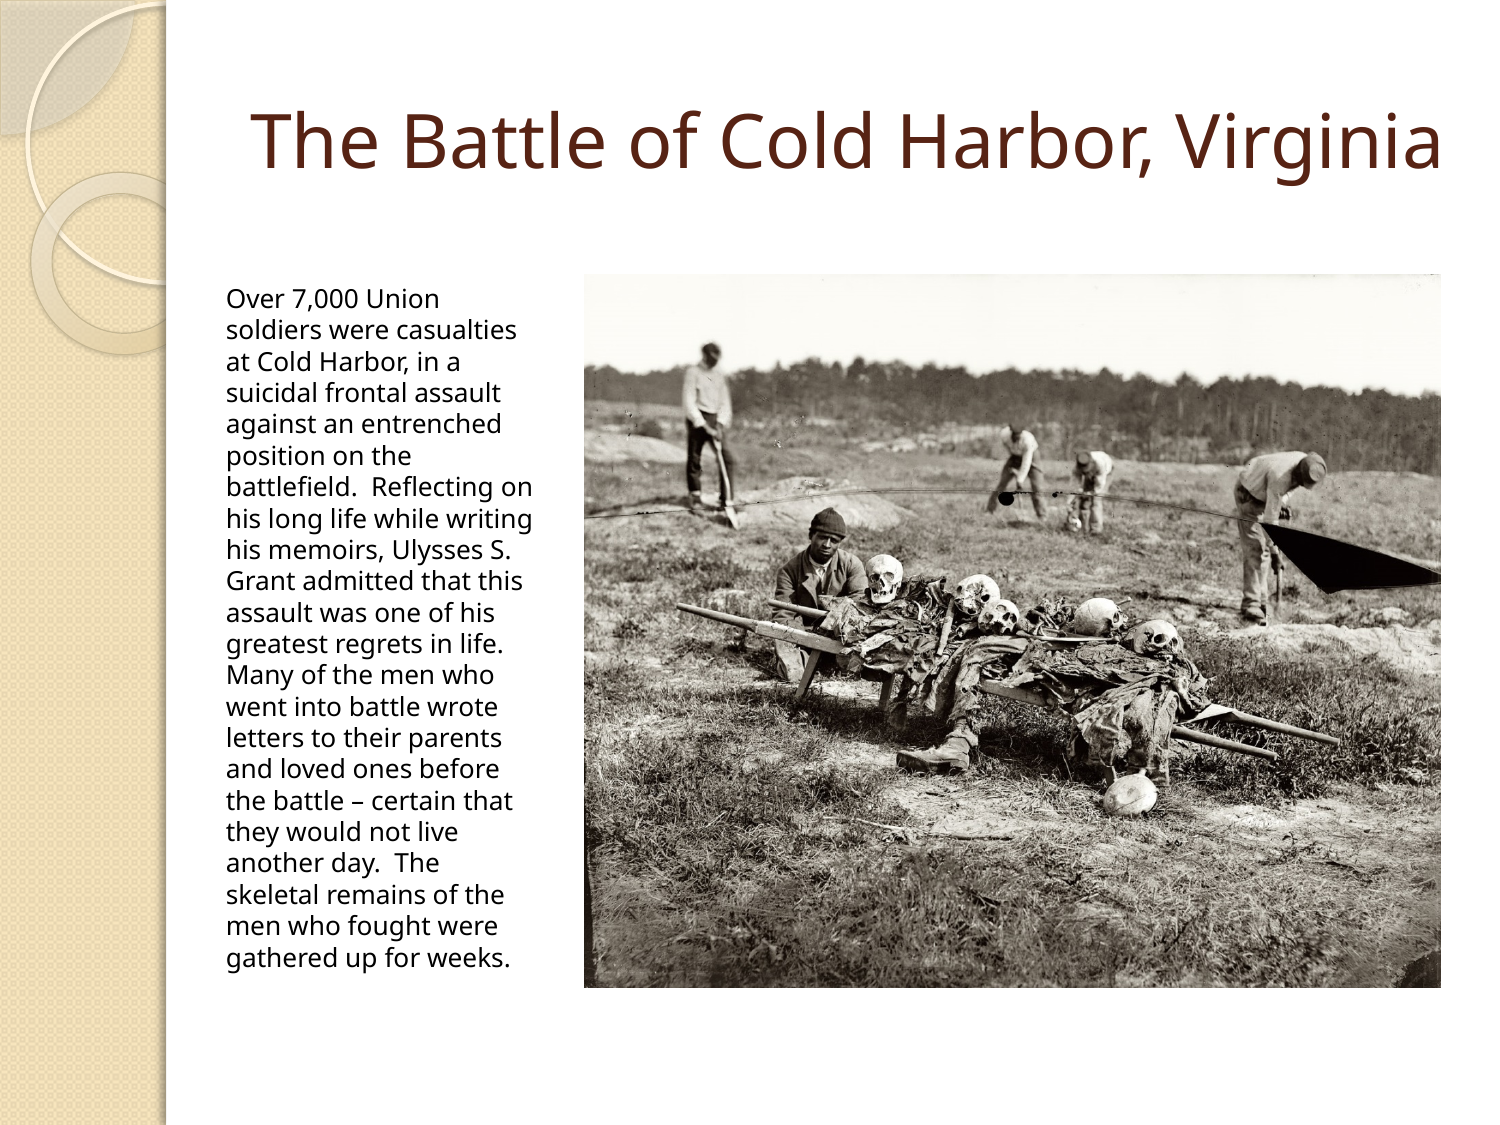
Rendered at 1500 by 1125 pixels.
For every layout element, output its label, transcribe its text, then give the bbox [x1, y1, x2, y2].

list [584, 274, 1441, 988]
title The Battle of Cold Harbor, Virginia [235, 45, 1466, 233]
list Over 7,000 Union soldiers were casualties at Cold Harbor, in a suicidal frontal assault against an entrenched position on the battlefield. Reflecting on his long life while writing his memoirs, Ulysses S. Grant admitted that this assault was one of his greatest regrets in life. Many of the men who went into battle wrote letters to their parents and loved ones before the battle – certain that they would not live another day. The skeletal remains of the men who fought were gathered up for weeks. [200, 275, 548, 988]
